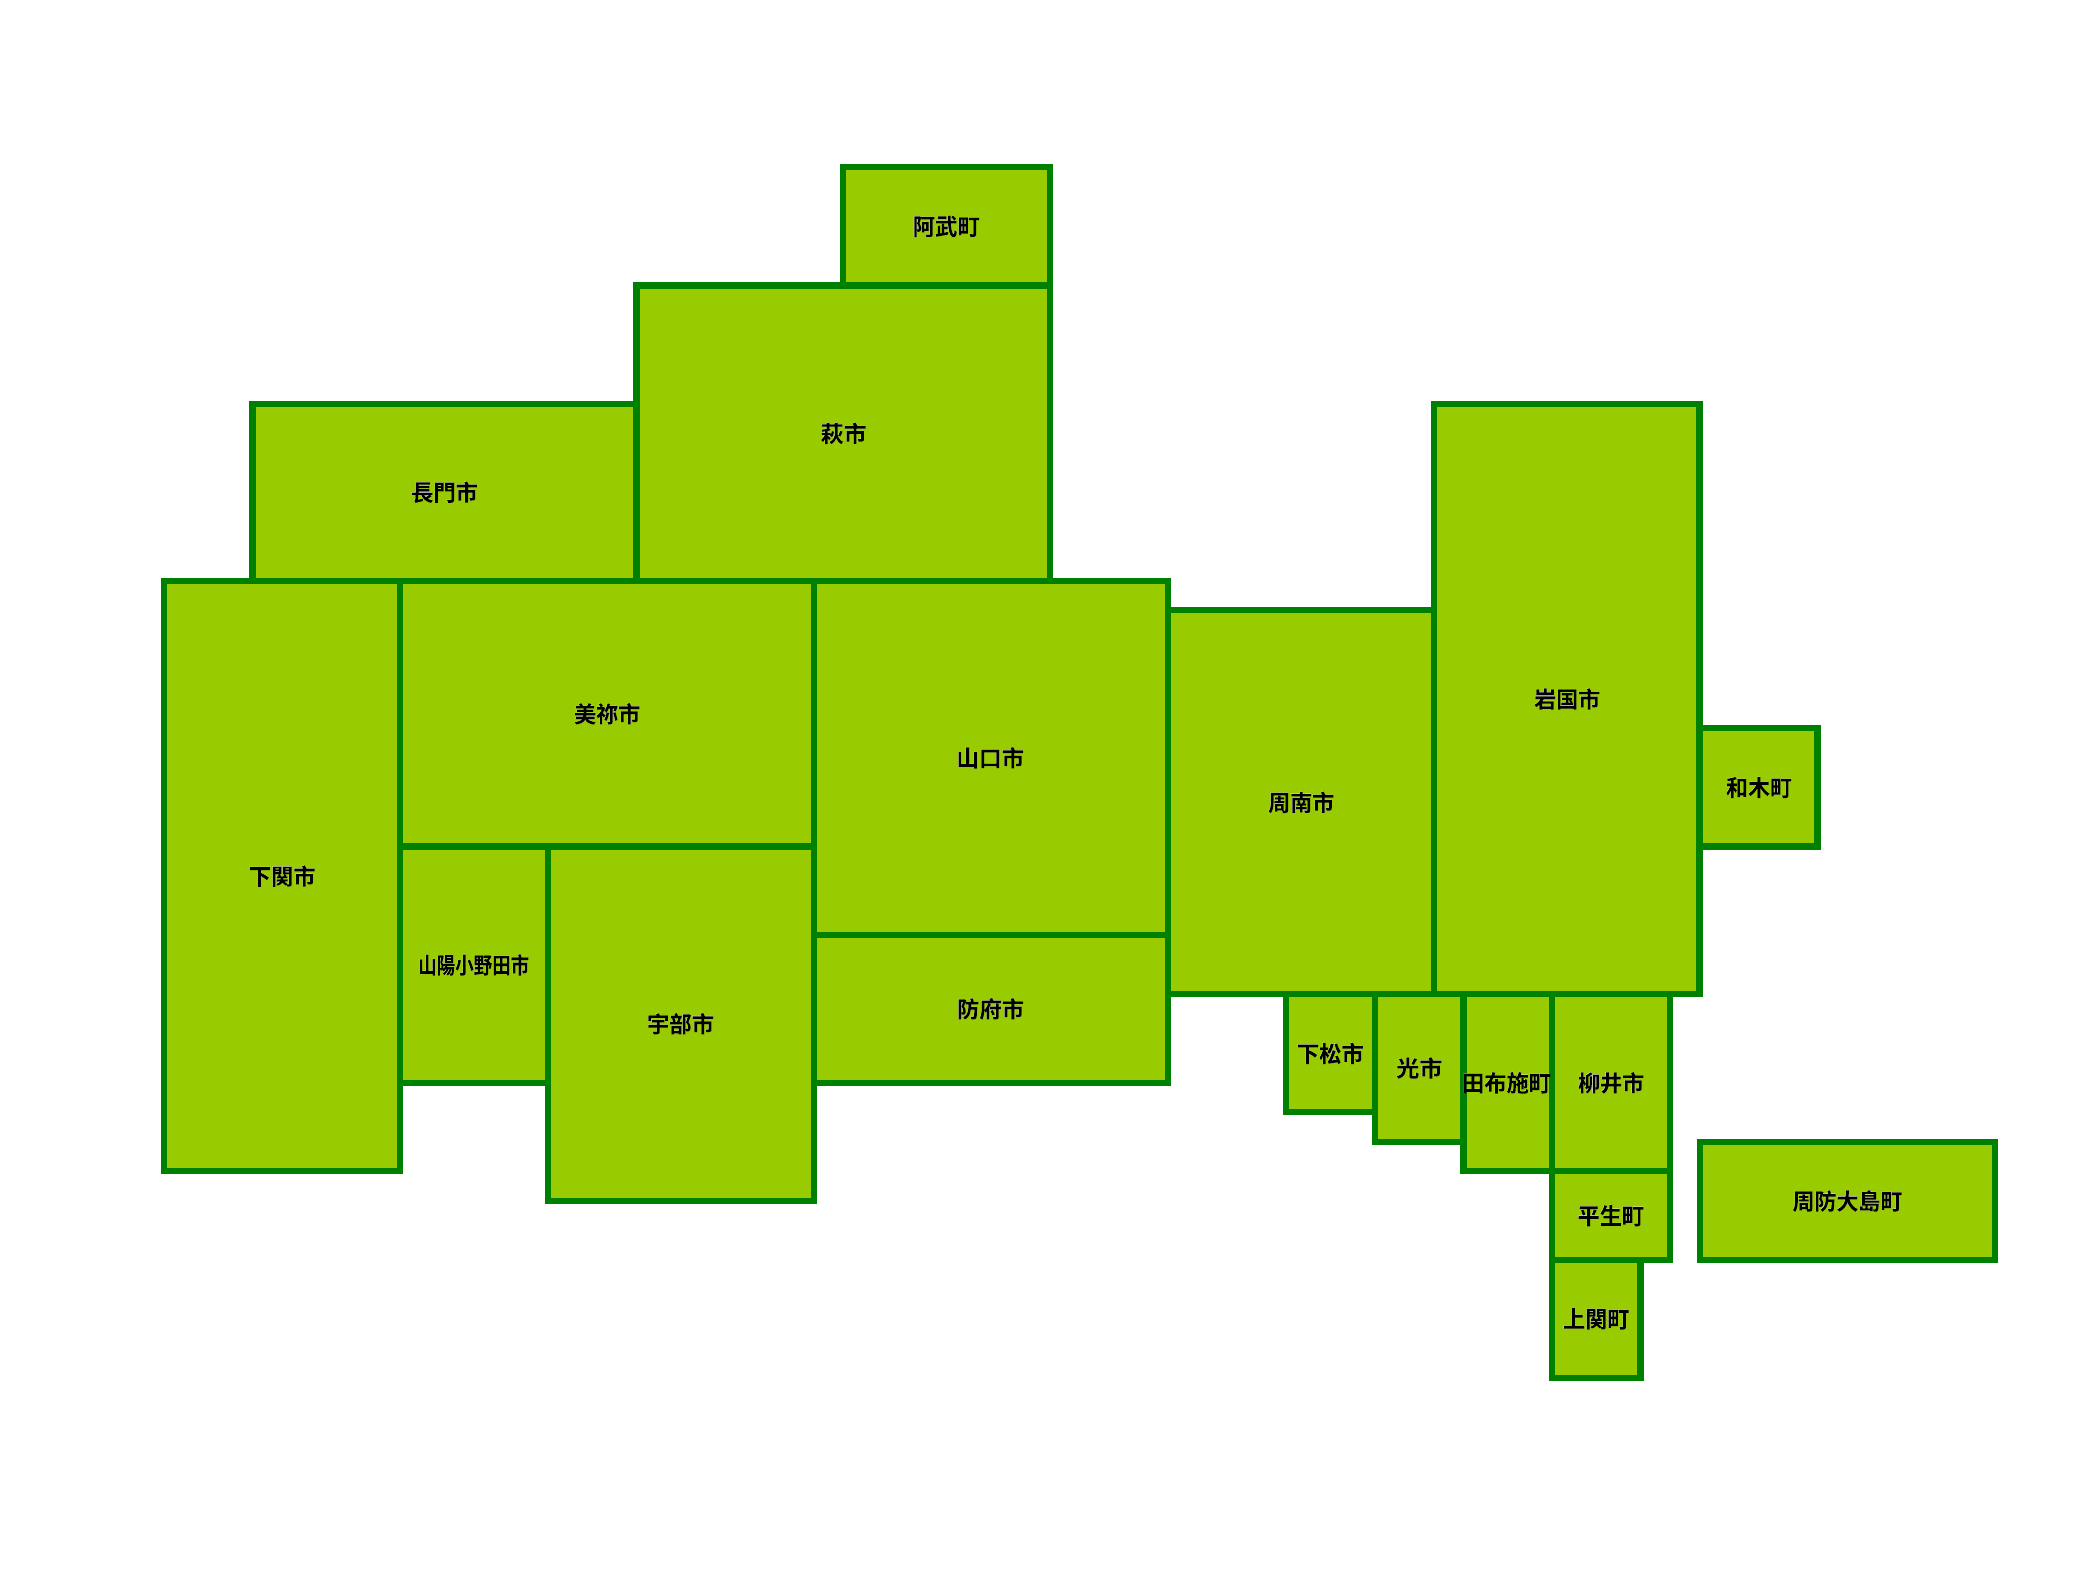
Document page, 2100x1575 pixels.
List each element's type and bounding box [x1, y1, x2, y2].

text_box [1534, 687, 1600, 710]
text_box [1578, 1071, 1644, 1094]
text_box [1268, 791, 1334, 814]
text_box [647, 1012, 714, 1035]
text_box [1792, 1189, 1903, 1213]
text_box [913, 215, 980, 238]
text_box [1463, 1071, 1551, 1094]
text_box [1297, 1042, 1364, 1065]
text_box [419, 953, 529, 976]
text_box [163, 167, 1996, 1379]
text_box [1578, 1204, 1644, 1227]
text_box [249, 864, 315, 888]
text_box [411, 480, 478, 504]
text_box [1396, 1056, 1442, 1080]
text_box [1563, 1307, 1630, 1331]
text_box [958, 746, 1024, 769]
text_box [1725, 776, 1792, 799]
text_box [958, 997, 1024, 1020]
text_box [574, 702, 640, 725]
text_box [820, 422, 867, 445]
